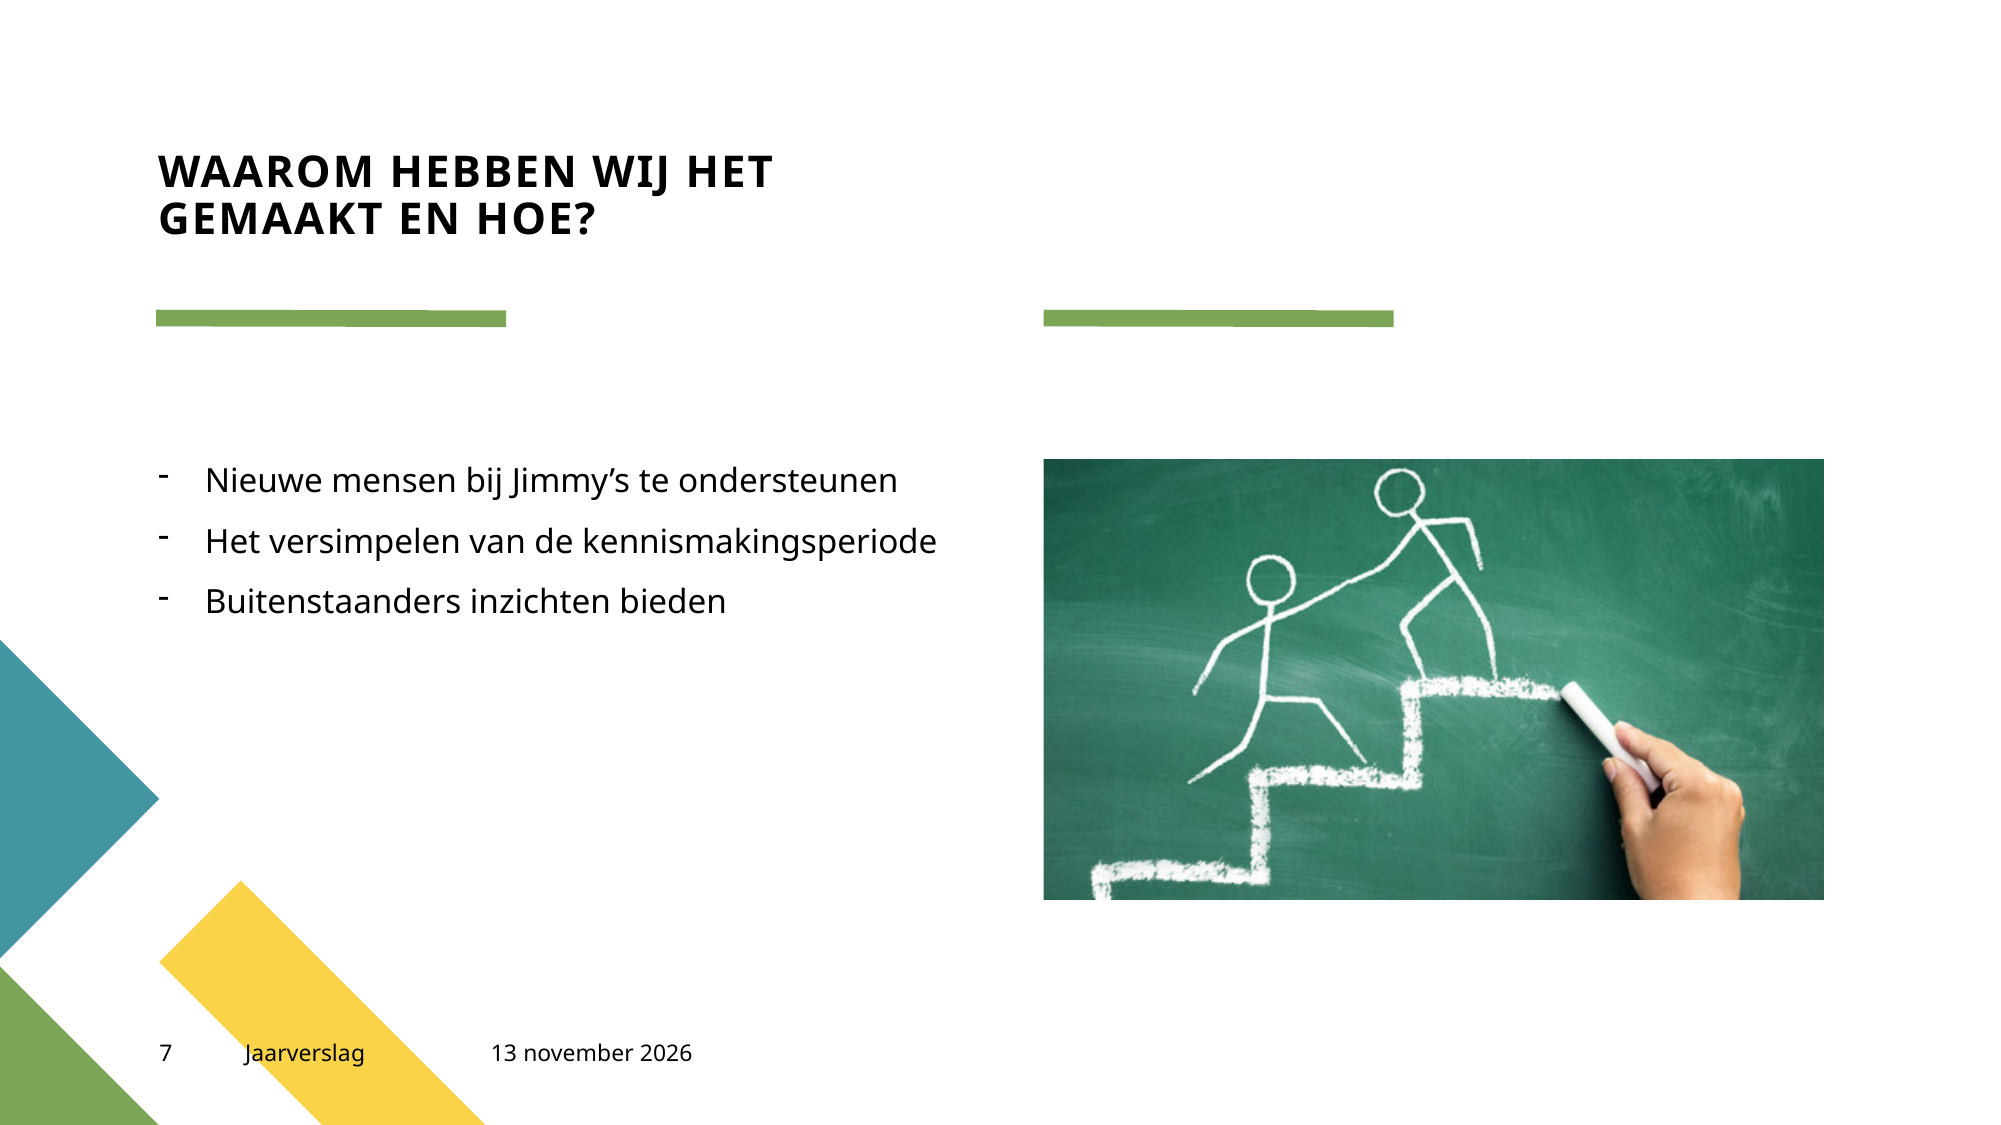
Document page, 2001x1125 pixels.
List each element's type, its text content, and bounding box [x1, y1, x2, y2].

slide_number 7 [159, 1038, 246, 1080]
footer Jaarverslag [246, 1038, 491, 1080]
title WAAROM HEBBEN WIJ HET GEMAAKT EN HOE? [158, 144, 969, 245]
list Nieuwe mensen bij Jimmy’s te ondersteunen Het versimpelen van de kennismakingsperiode Buitenstaanders inzichten bieden [158, 459, 950, 778]
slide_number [491, 1038, 707, 1080]
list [1043, 459, 1824, 900]
